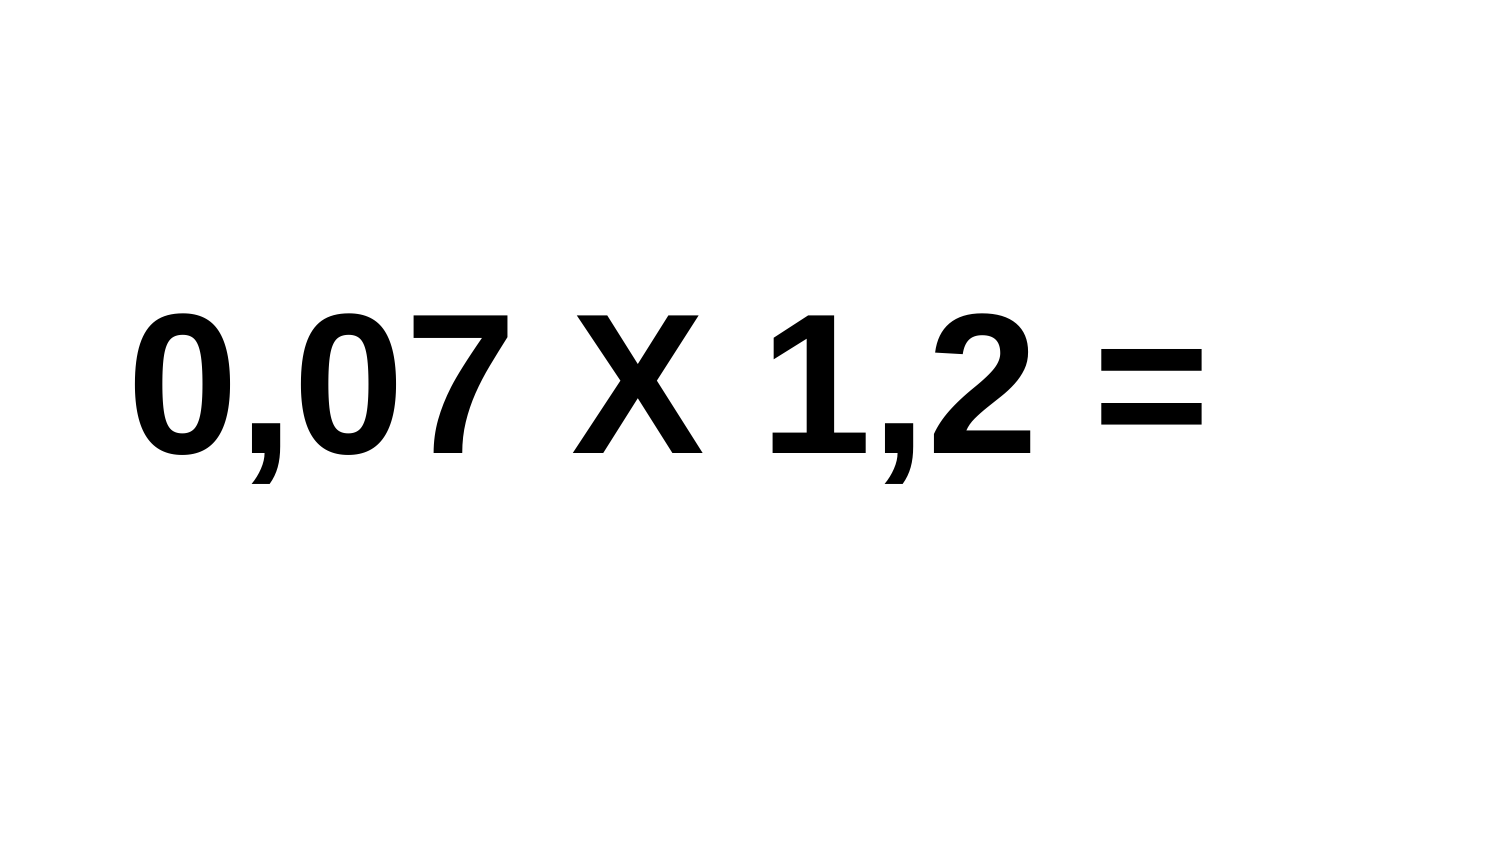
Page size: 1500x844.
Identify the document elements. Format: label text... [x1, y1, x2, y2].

text_box 0,07 X 1,2 = [112, 318, 1388, 509]
